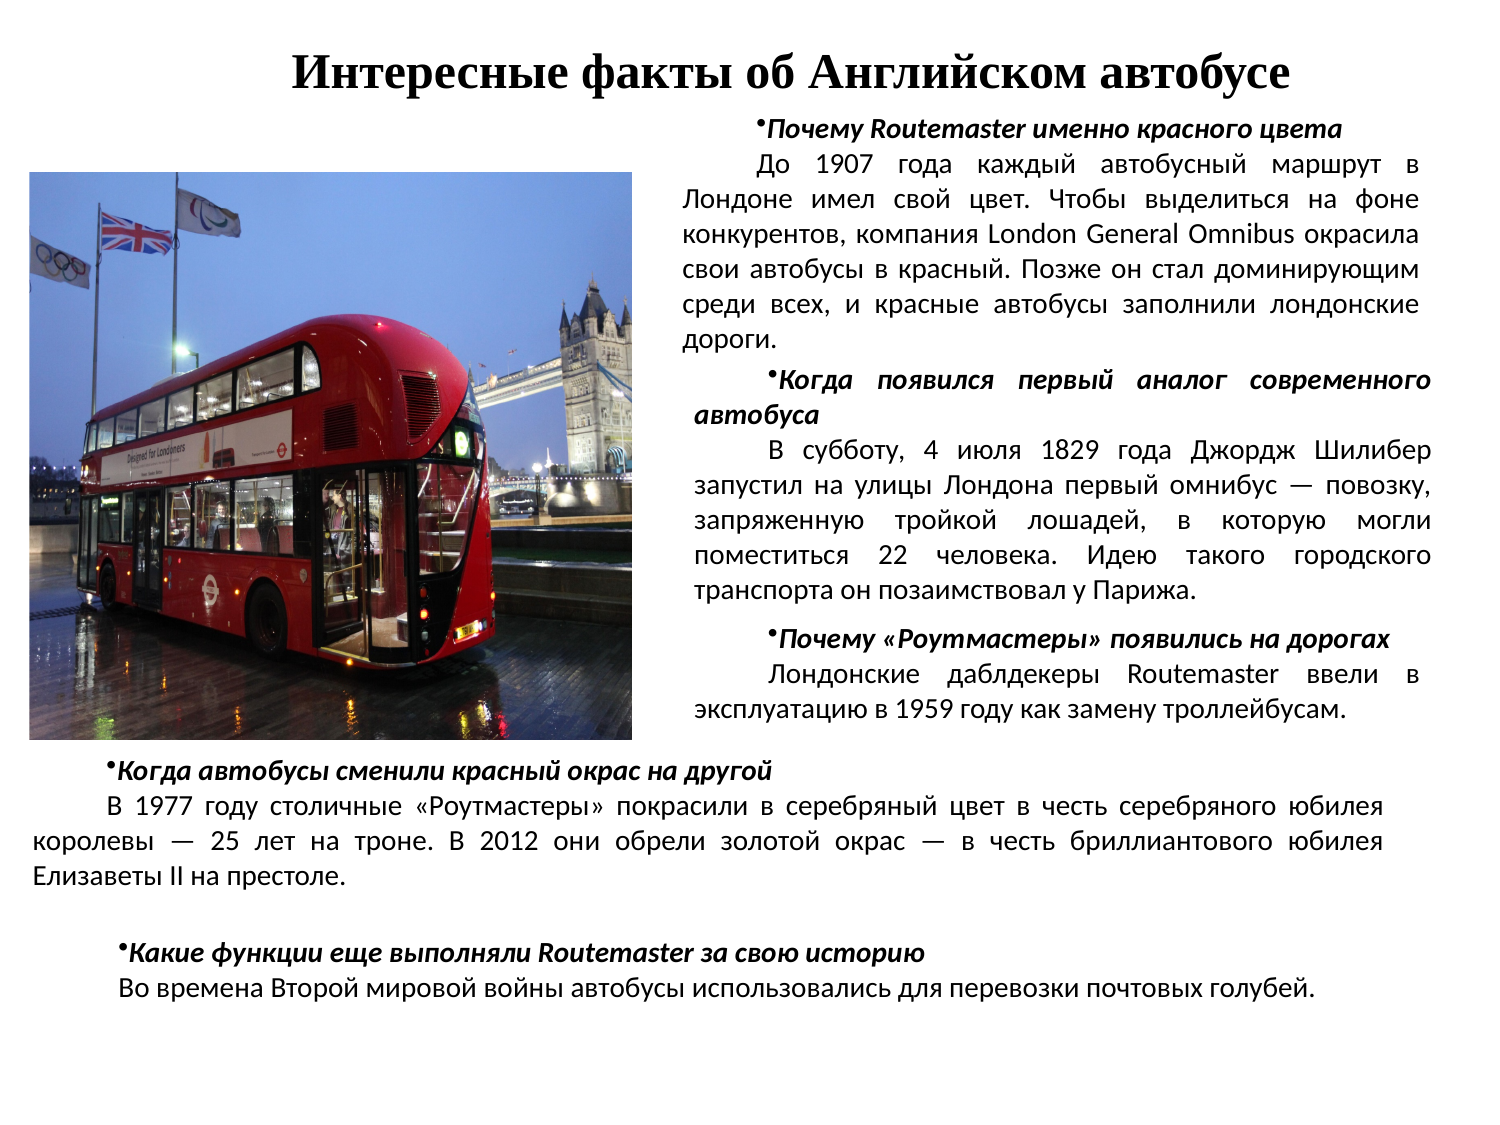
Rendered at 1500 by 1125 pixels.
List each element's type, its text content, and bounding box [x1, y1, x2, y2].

text_box Интересные факты об Английском автобусе [171, 30, 1412, 106]
text_box Почему Routemaster именно красного цвета До 1907 года каждый автобусный маршрут в Лондоне имел свой цвет. Чтобы выделиться на фоне конкурентов, компания London General Omnibus окрасила свои автобусы в красный. Позже он стал доминирующим среди всех, и красные автобусы заполнили лондонские дороги. [667, 101, 1436, 362]
text_box Какие функции еще выполняли Routemaster за свою историю Во времена Второй мировой войны автобусы использовались для перевозки почтовых голубей. [29, 925, 1459, 1011]
text_box Когда автобусы сменили красный окрас на другой В 1977 году столичные «Роутмастеры» покрасили в серебряный цвет в честь серебряного юбилея королевы — 25 лет на троне. В 2012 они обрели золотой окрас — в честь бриллиантового юбилея Елизаветы II на престоле. [17, 743, 1400, 899]
text_box Когда появился первый аналог современного автобуса В субботу, 4 июля 1829 года Джордж Шилибер запустил на улицы Лондона первый омнибус — повозку, запряженную тройкой лошадей, в которую могли поместиться 22 человека. Идею такого городского транспорта он позаимствовал у Парижа. [679, 353, 1447, 613]
picture [29, 172, 633, 740]
text_box Почему «Роутмастеры» появились на дорогах Лондонские даблдекеры Routemaster ввели в эксплуатацию в 1959 году как замену троллейбусам. [679, 611, 1436, 732]
